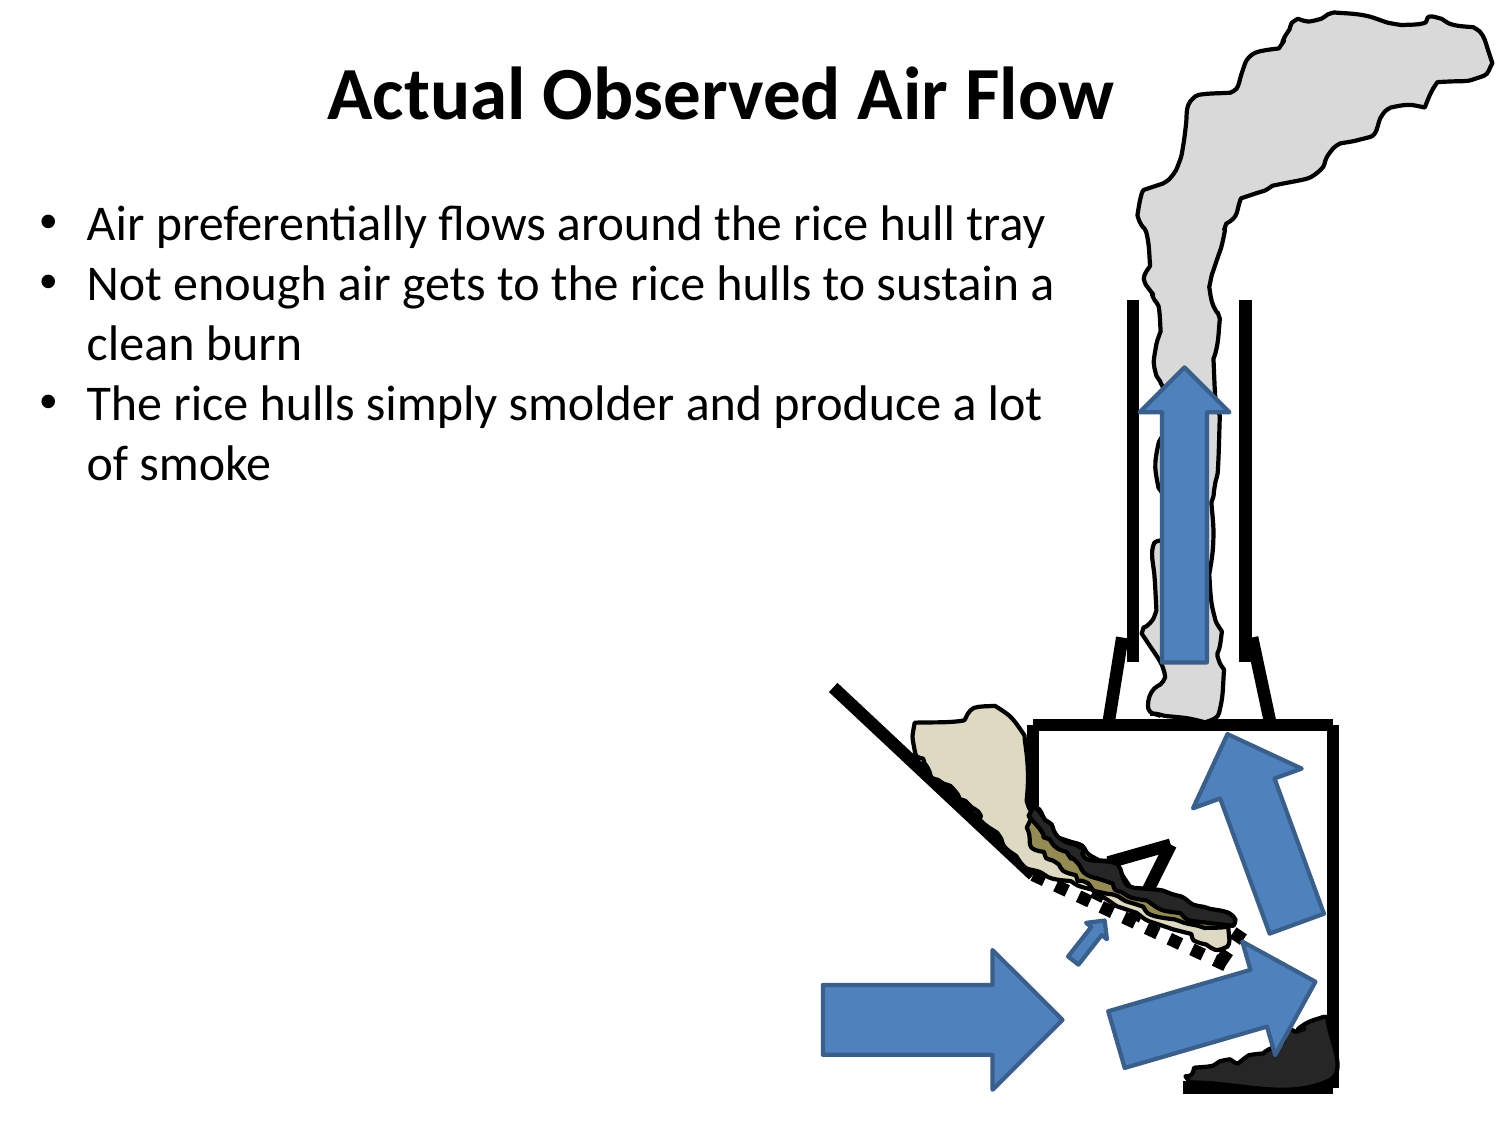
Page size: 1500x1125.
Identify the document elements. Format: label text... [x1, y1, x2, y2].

text_box Air preferentially flows around the rice hull tray Not enough air gets to the rice hulls to sustain a clean burn The rice hulls simply smolder and produce a lot of smoke [24, 183, 1096, 499]
text_box [820, 982, 827, 1057]
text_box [833, 299, 1334, 1088]
text_box Actual Observed Air Flow [312, 37, 1350, 143]
text_box [1135, 10, 1495, 298]
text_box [912, 705, 1236, 951]
